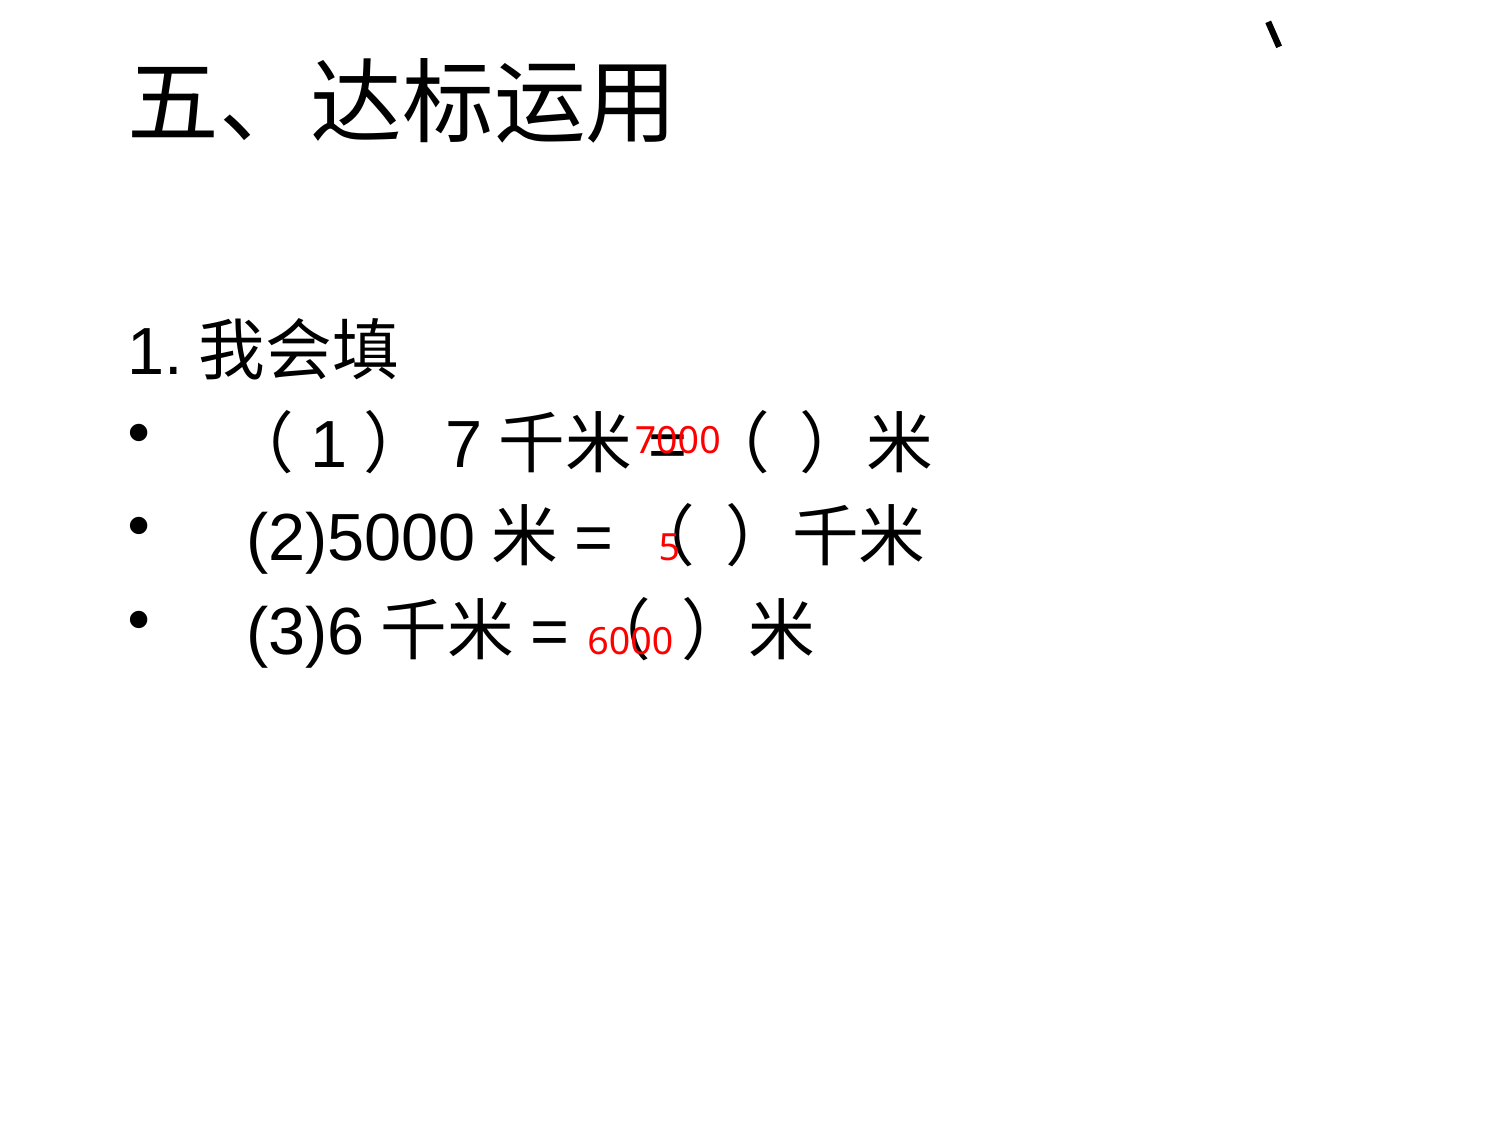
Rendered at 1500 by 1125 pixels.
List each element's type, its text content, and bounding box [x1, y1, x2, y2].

text_box 6000 [572, 609, 703, 670]
title 五、达标运用 [112, 24, 727, 162]
text_box 5 [643, 515, 691, 576]
text_box 7000 [620, 408, 798, 469]
list 1.我会填 （1）7千米=（ ）米 (2)5000米=（ ）千米 (3)6千米=（ ）米 [112, 299, 1376, 901]
